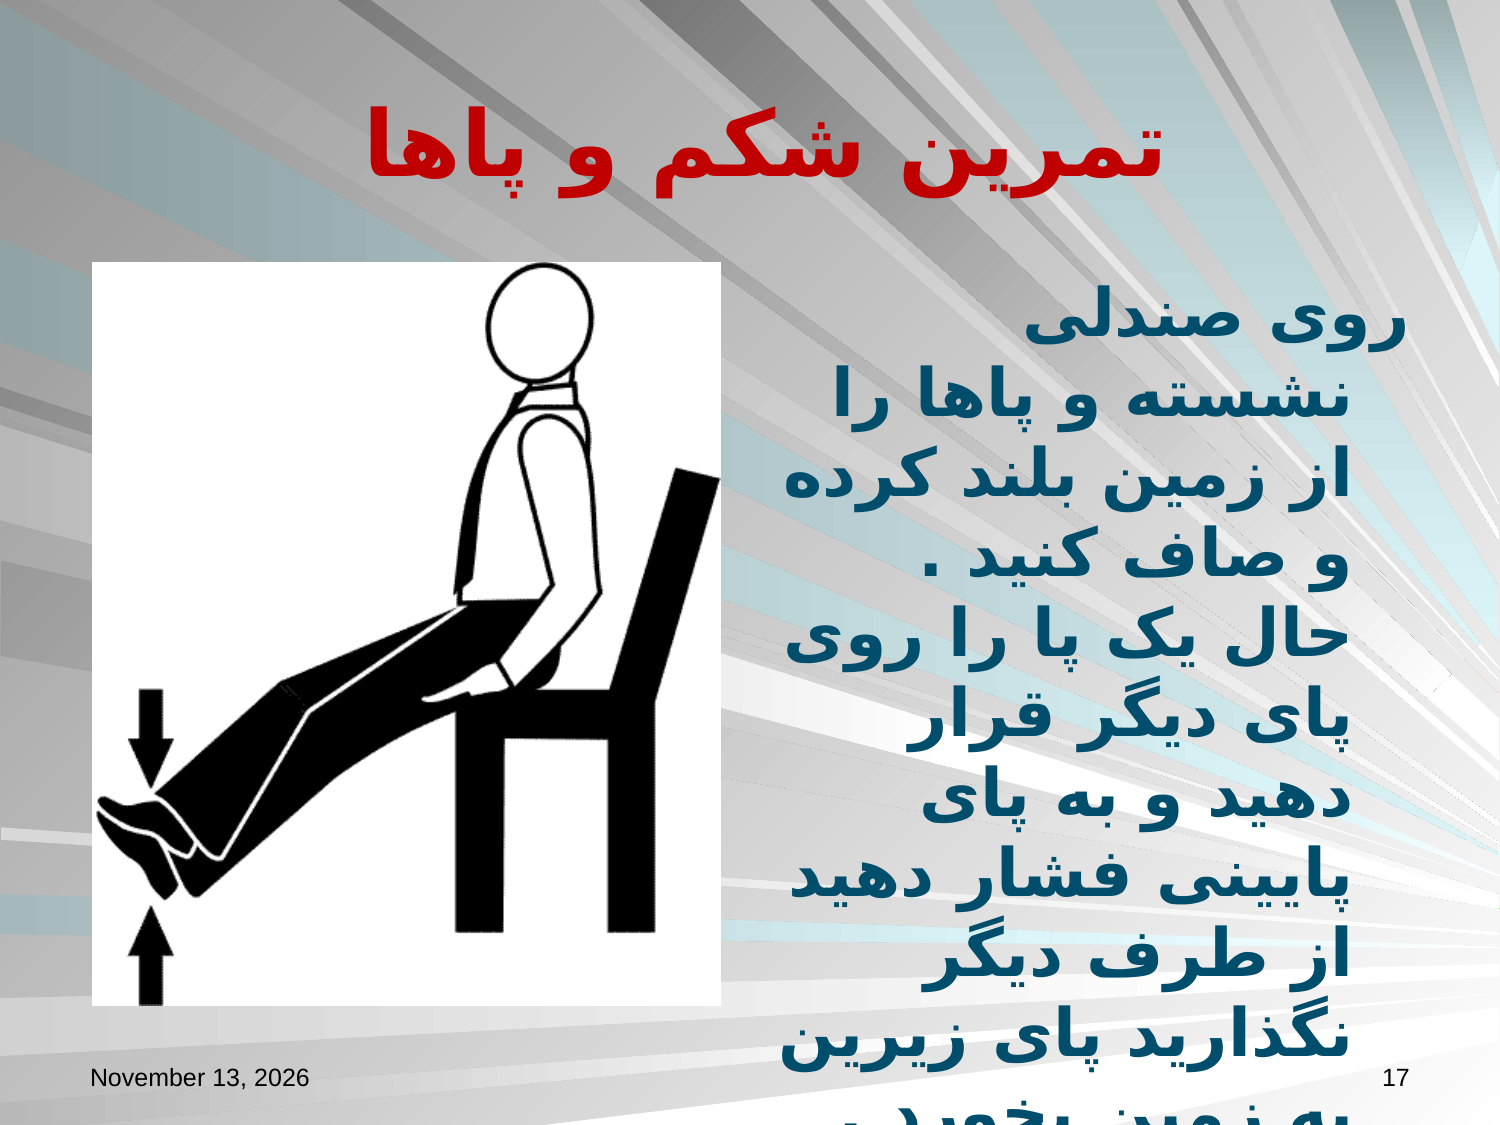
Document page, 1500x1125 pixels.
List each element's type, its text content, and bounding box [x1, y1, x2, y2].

list روی صندلی نشسته و پاها را از زمین بلند کرده و صاف کنید . حال یک پا را روی پای دیگر قرار دهید و به پای پایینی فشار دهید از طرف دیگر نگذارید پای زیرین به زمین بخورد . [762, 262, 1426, 1006]
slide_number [74, 1023, 426, 1100]
title تمرین شکم و پاها [74, 45, 1426, 234]
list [92, 262, 721, 1006]
slide_number 17 [1074, 1023, 1426, 1100]
